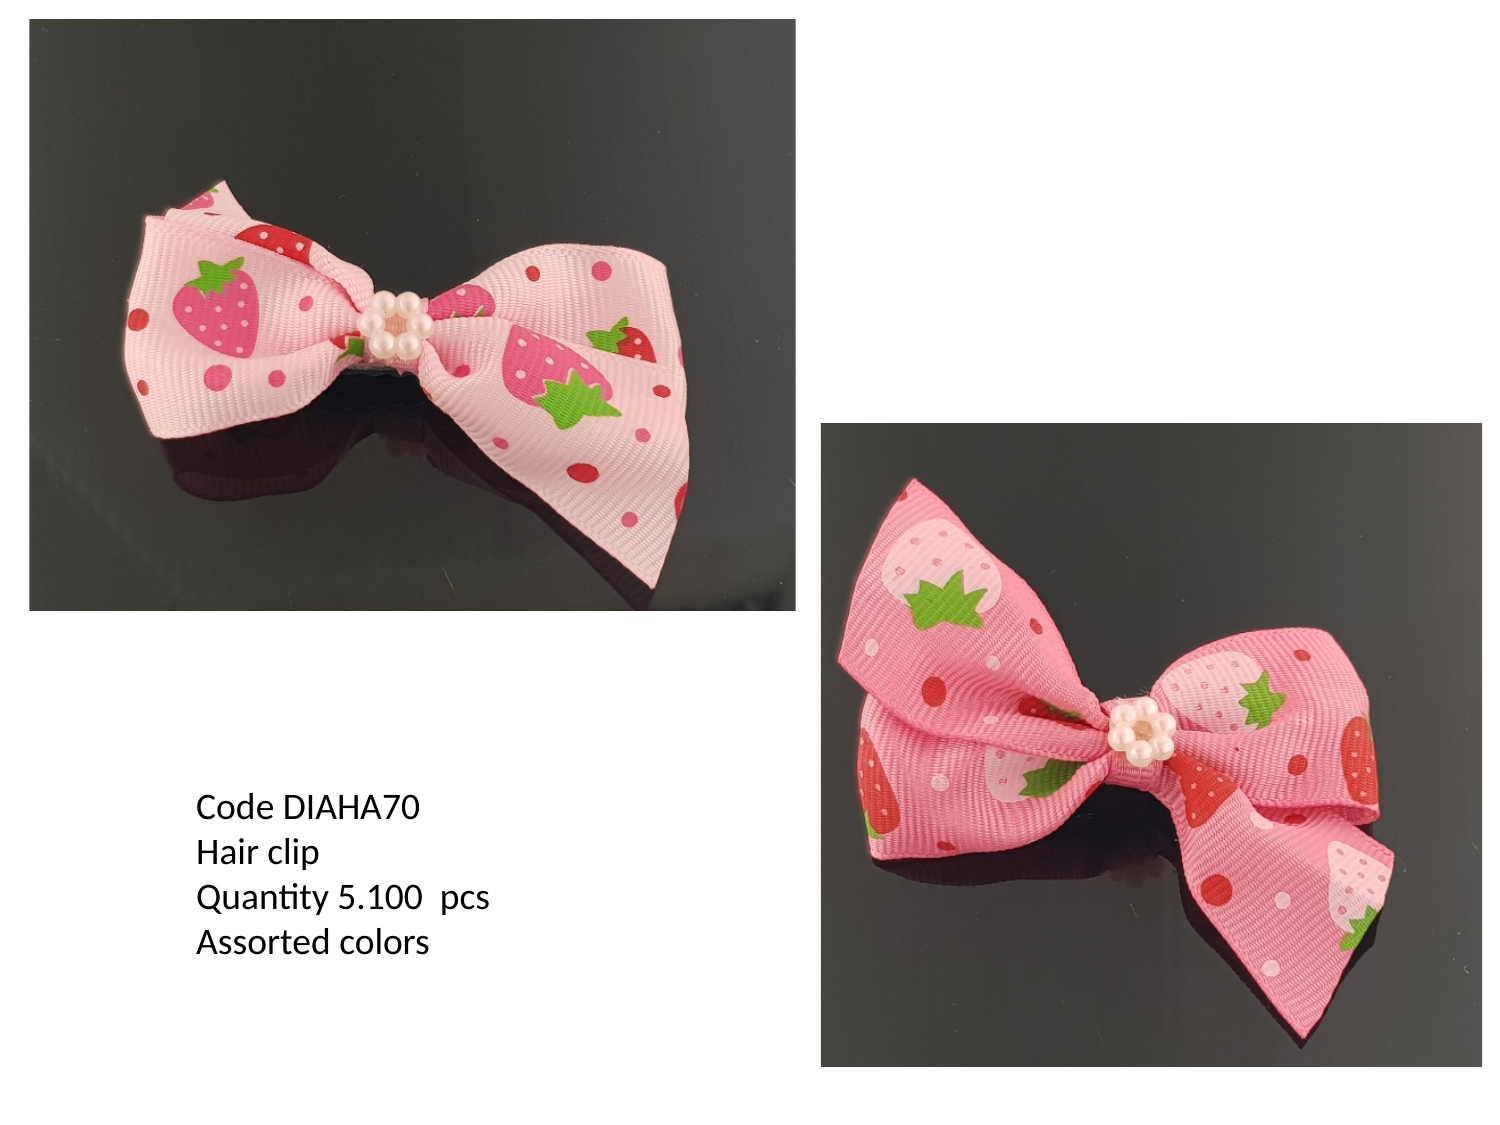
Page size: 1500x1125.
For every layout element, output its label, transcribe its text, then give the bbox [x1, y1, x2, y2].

picture [29, 18, 796, 612]
text_box Code DIAHA70 Hair clip Quantity 5.100 pcs Assorted colors [181, 775, 506, 970]
picture [820, 422, 1483, 1067]
